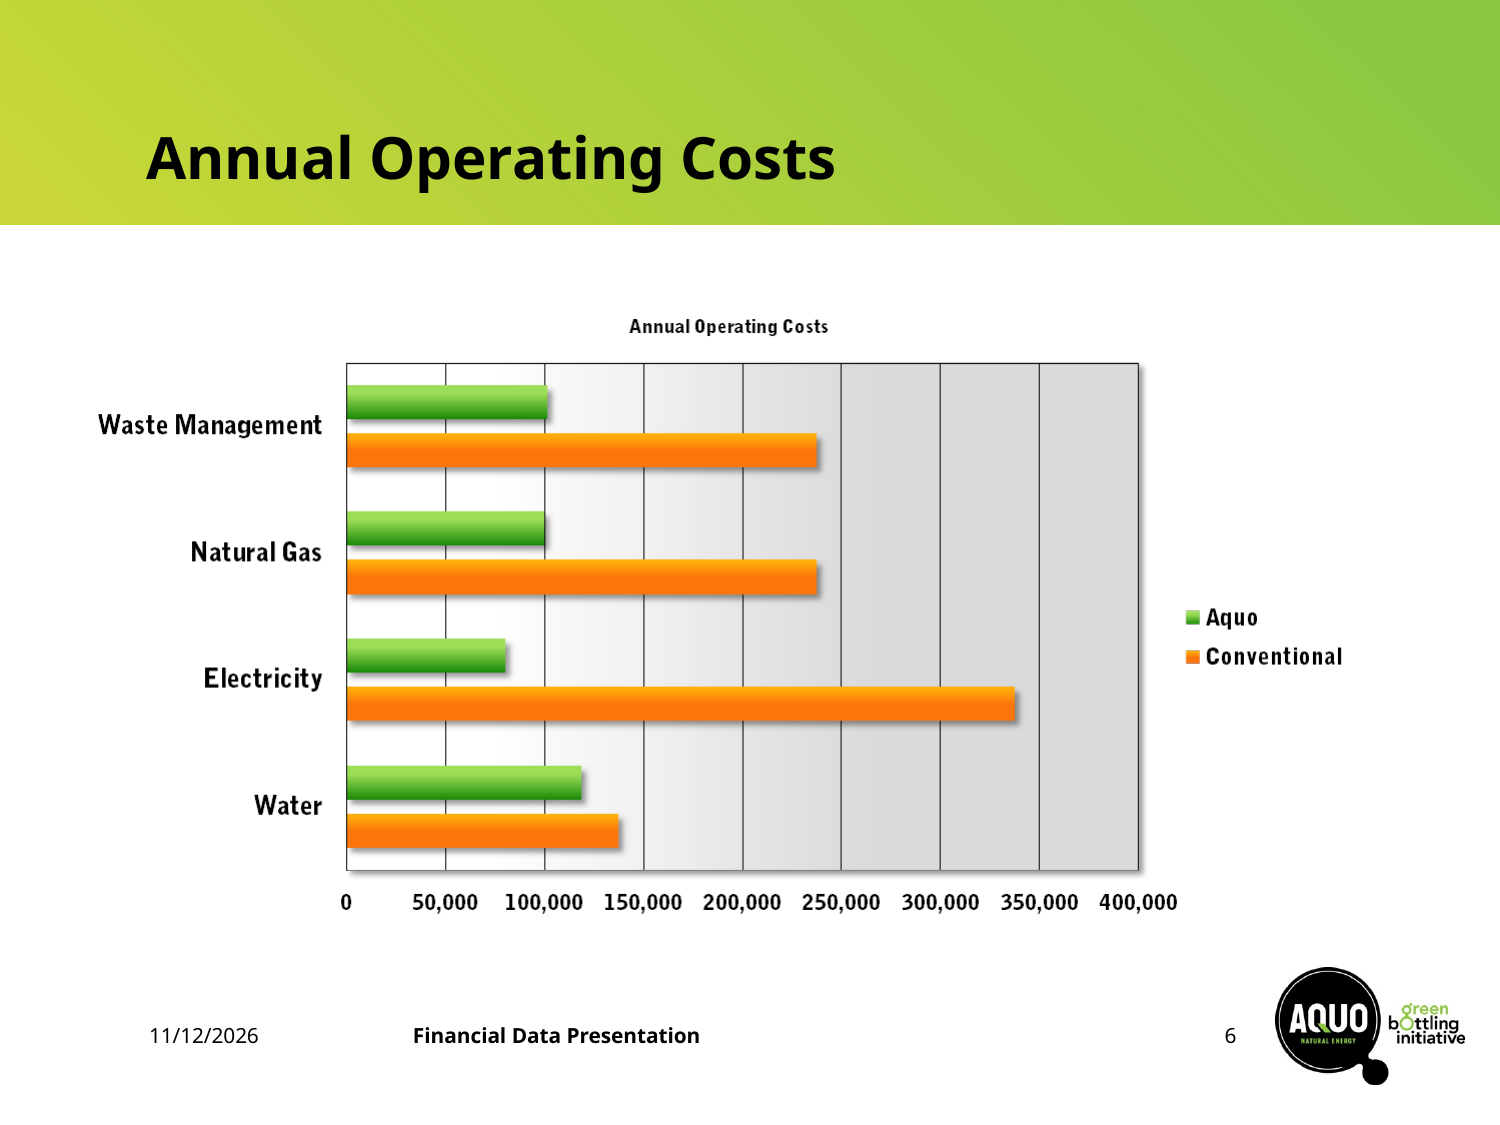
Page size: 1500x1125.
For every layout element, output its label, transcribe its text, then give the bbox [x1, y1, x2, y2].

picture [0, 0, 1500, 225]
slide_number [133, 1014, 390, 1091]
title Annual Operating Costs [130, 112, 1407, 201]
slide_number 6 [1015, 1014, 1252, 1091]
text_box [74, 299, 1384, 938]
footer Financial Data Presentation [397, 1014, 977, 1091]
picture [1275, 967, 1465, 1085]
